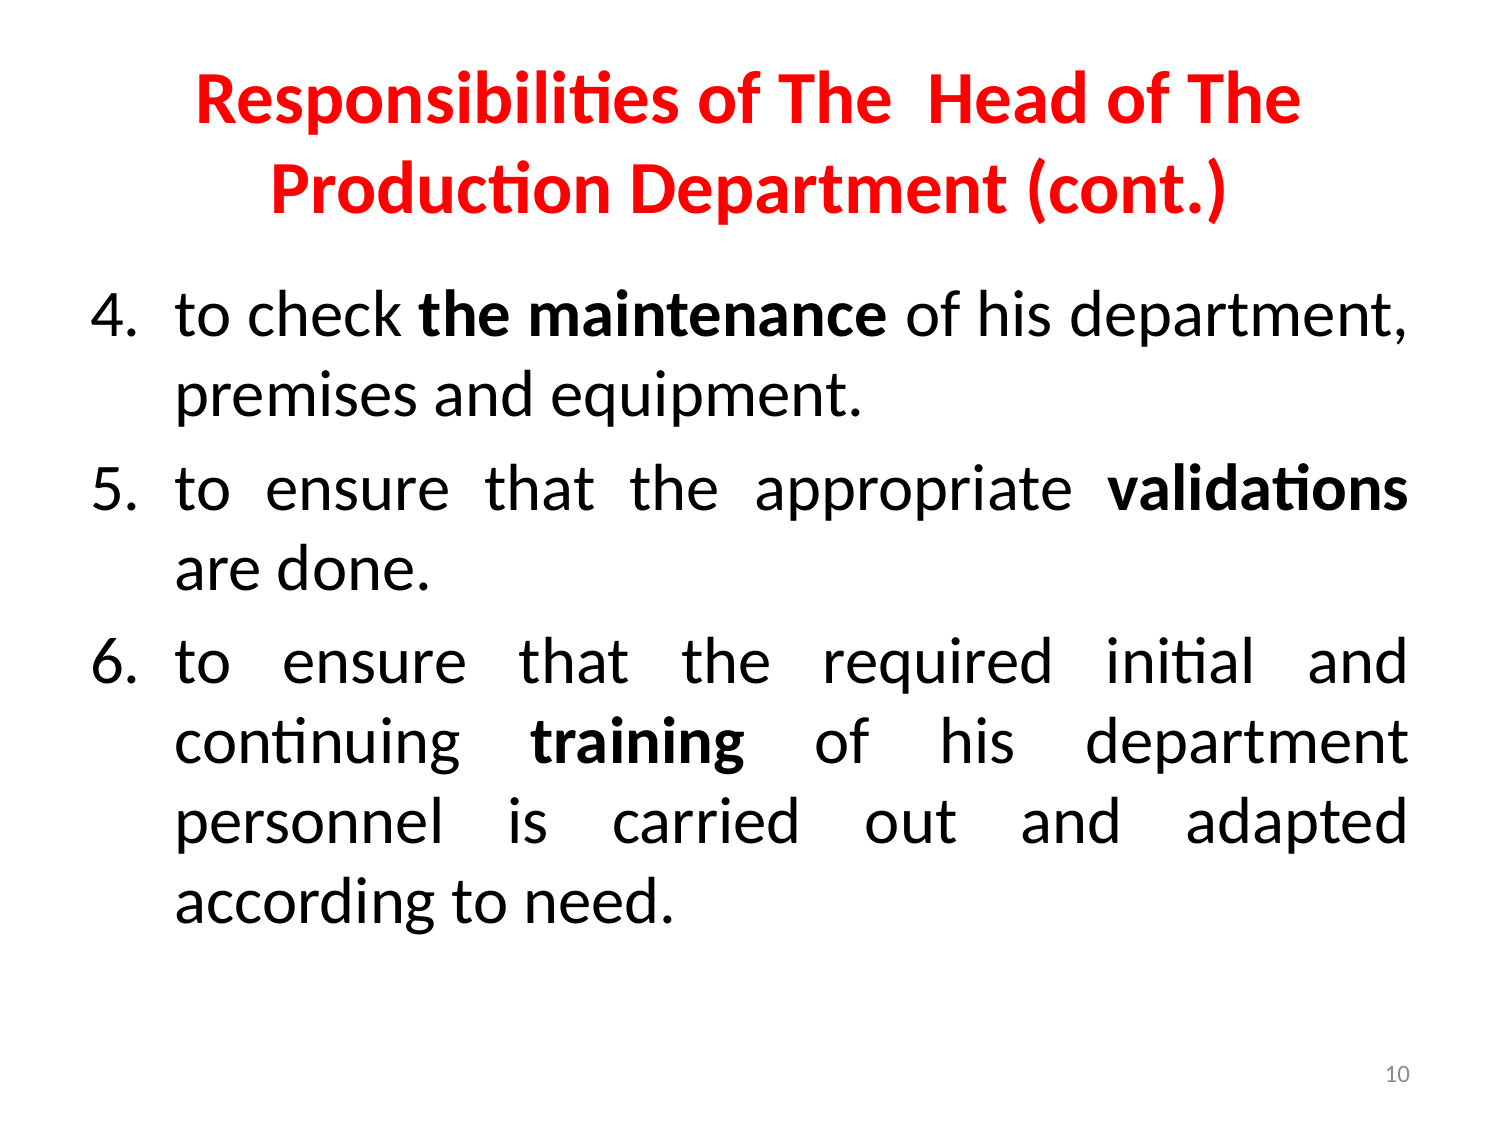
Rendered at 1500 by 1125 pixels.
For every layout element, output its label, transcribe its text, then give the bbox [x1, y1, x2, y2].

title Responsibilities of The Head of The Production Department (cont.) [75, 45, 1425, 233]
slide_number 10 [1074, 1042, 1425, 1103]
list to check the maintenance of his department, premises and equipment. to ensure that the appropriate validations are done. to ensure that the required initial and continuing training of his department personnel is carried out and adapted according to need. [75, 262, 1425, 1005]
